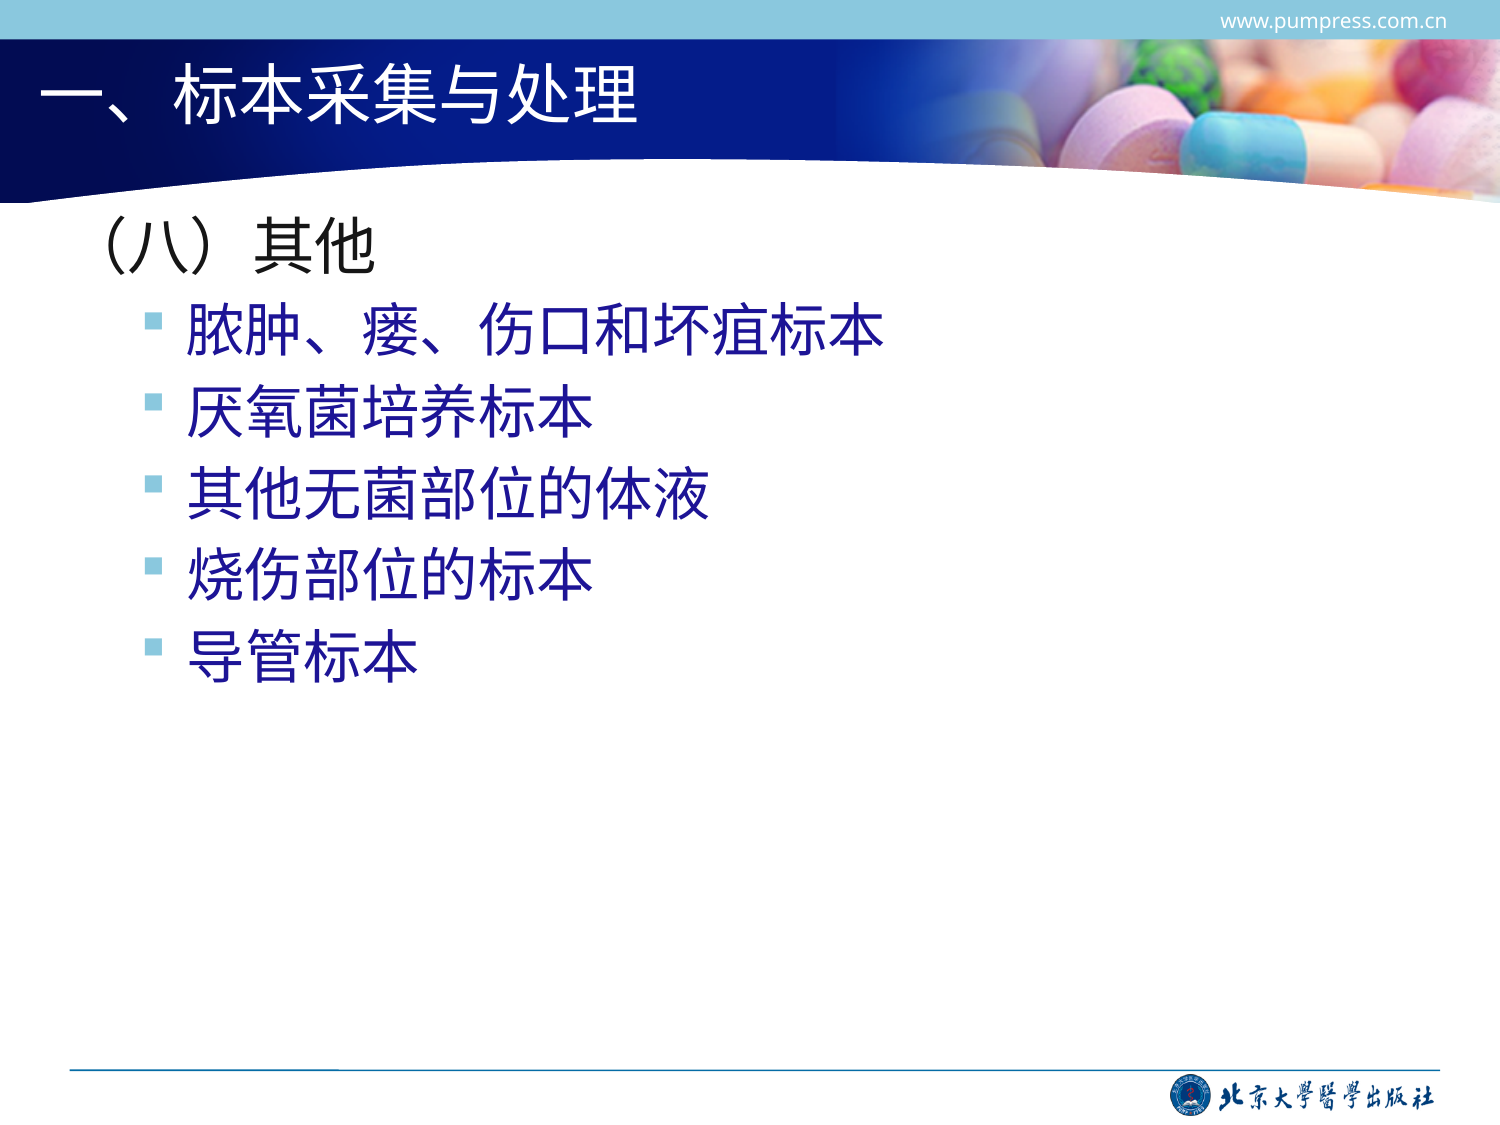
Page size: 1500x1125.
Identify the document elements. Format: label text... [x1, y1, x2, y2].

picture [1170, 1074, 1436, 1118]
title 一、标本采集与处理 [23, 46, 1349, 140]
slide_number www.pumpress.com.cn [1024, 0, 1463, 38]
list （八）其他 脓肿、瘘、伤口和坏疽标本 厌氧菌培养标本 其他无菌部位的体液 烧伤部位的标本 导管标本 [49, 198, 1463, 1026]
picture [0, 40, 1500, 203]
